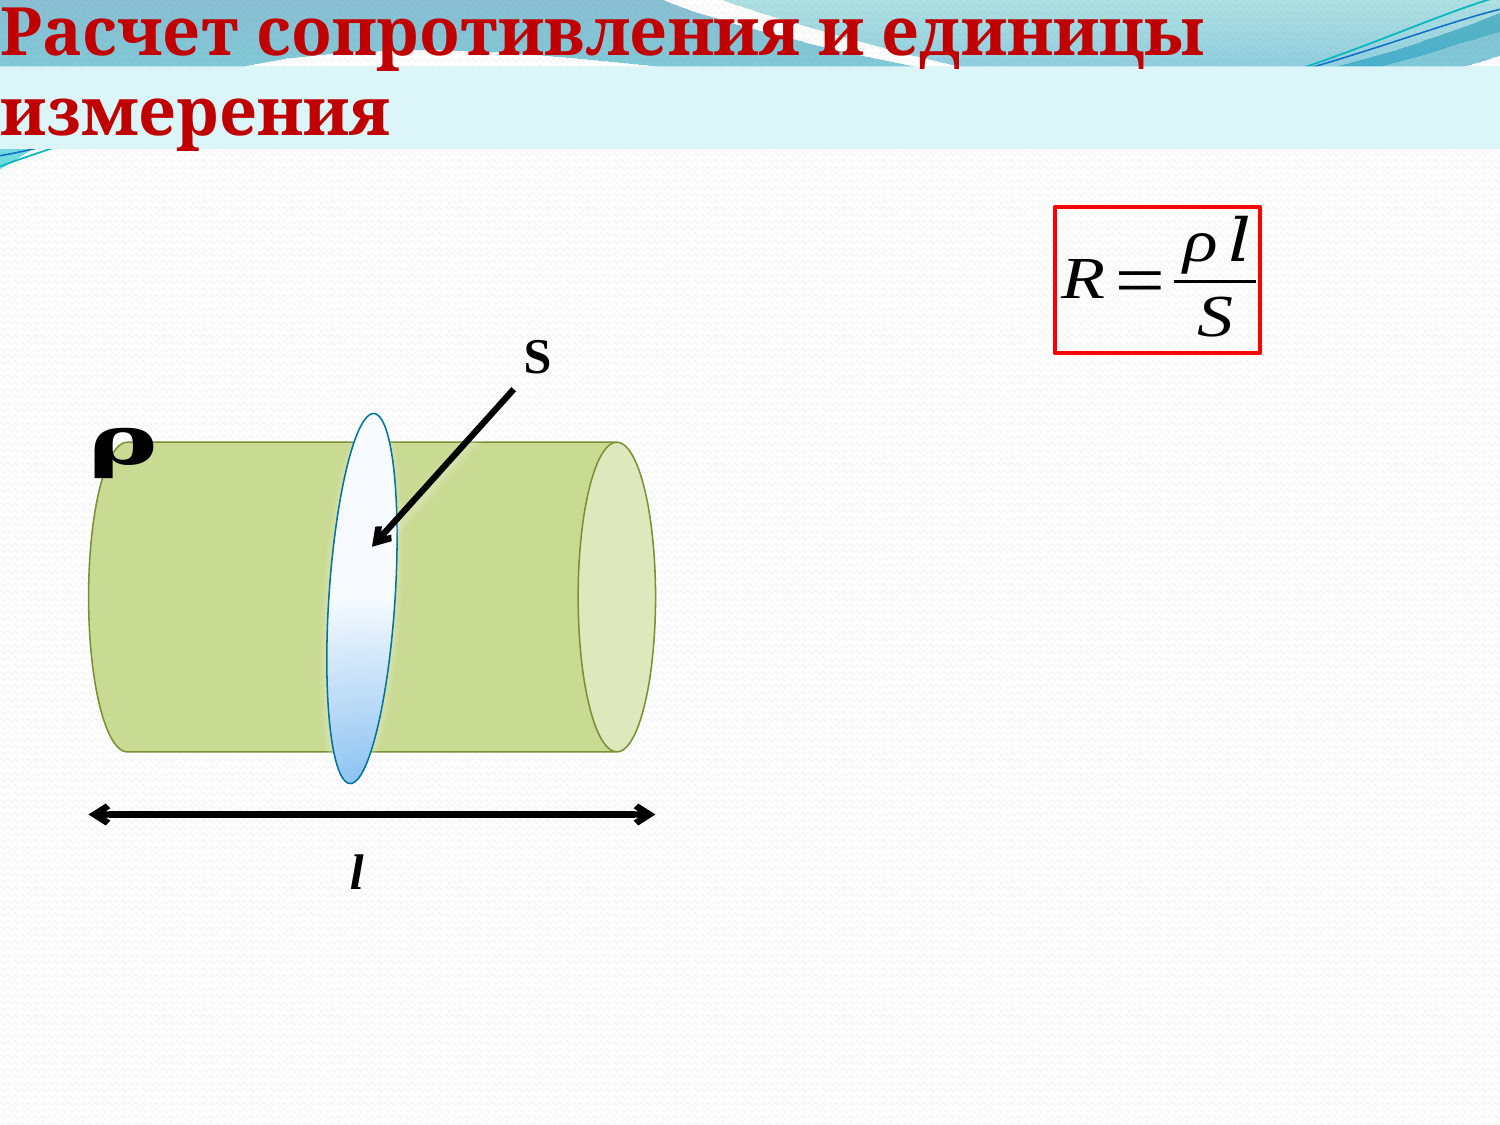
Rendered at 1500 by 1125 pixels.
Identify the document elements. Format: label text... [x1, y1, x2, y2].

text_box 1 [320, 441, 352, 753]
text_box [371, 388, 514, 547]
text_box [379, 441, 657, 753]
title Расчет сопротивления и единицы измерения [0, 66, 1500, 149]
text_box Решение задач [364, 415, 398, 560]
text_box [87, 441, 349, 753]
text_box l [309, 832, 404, 894]
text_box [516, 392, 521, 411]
text_box S [490, 316, 585, 411]
text_box [326, 419, 398, 785]
text_box 1 [376, 441, 520, 753]
